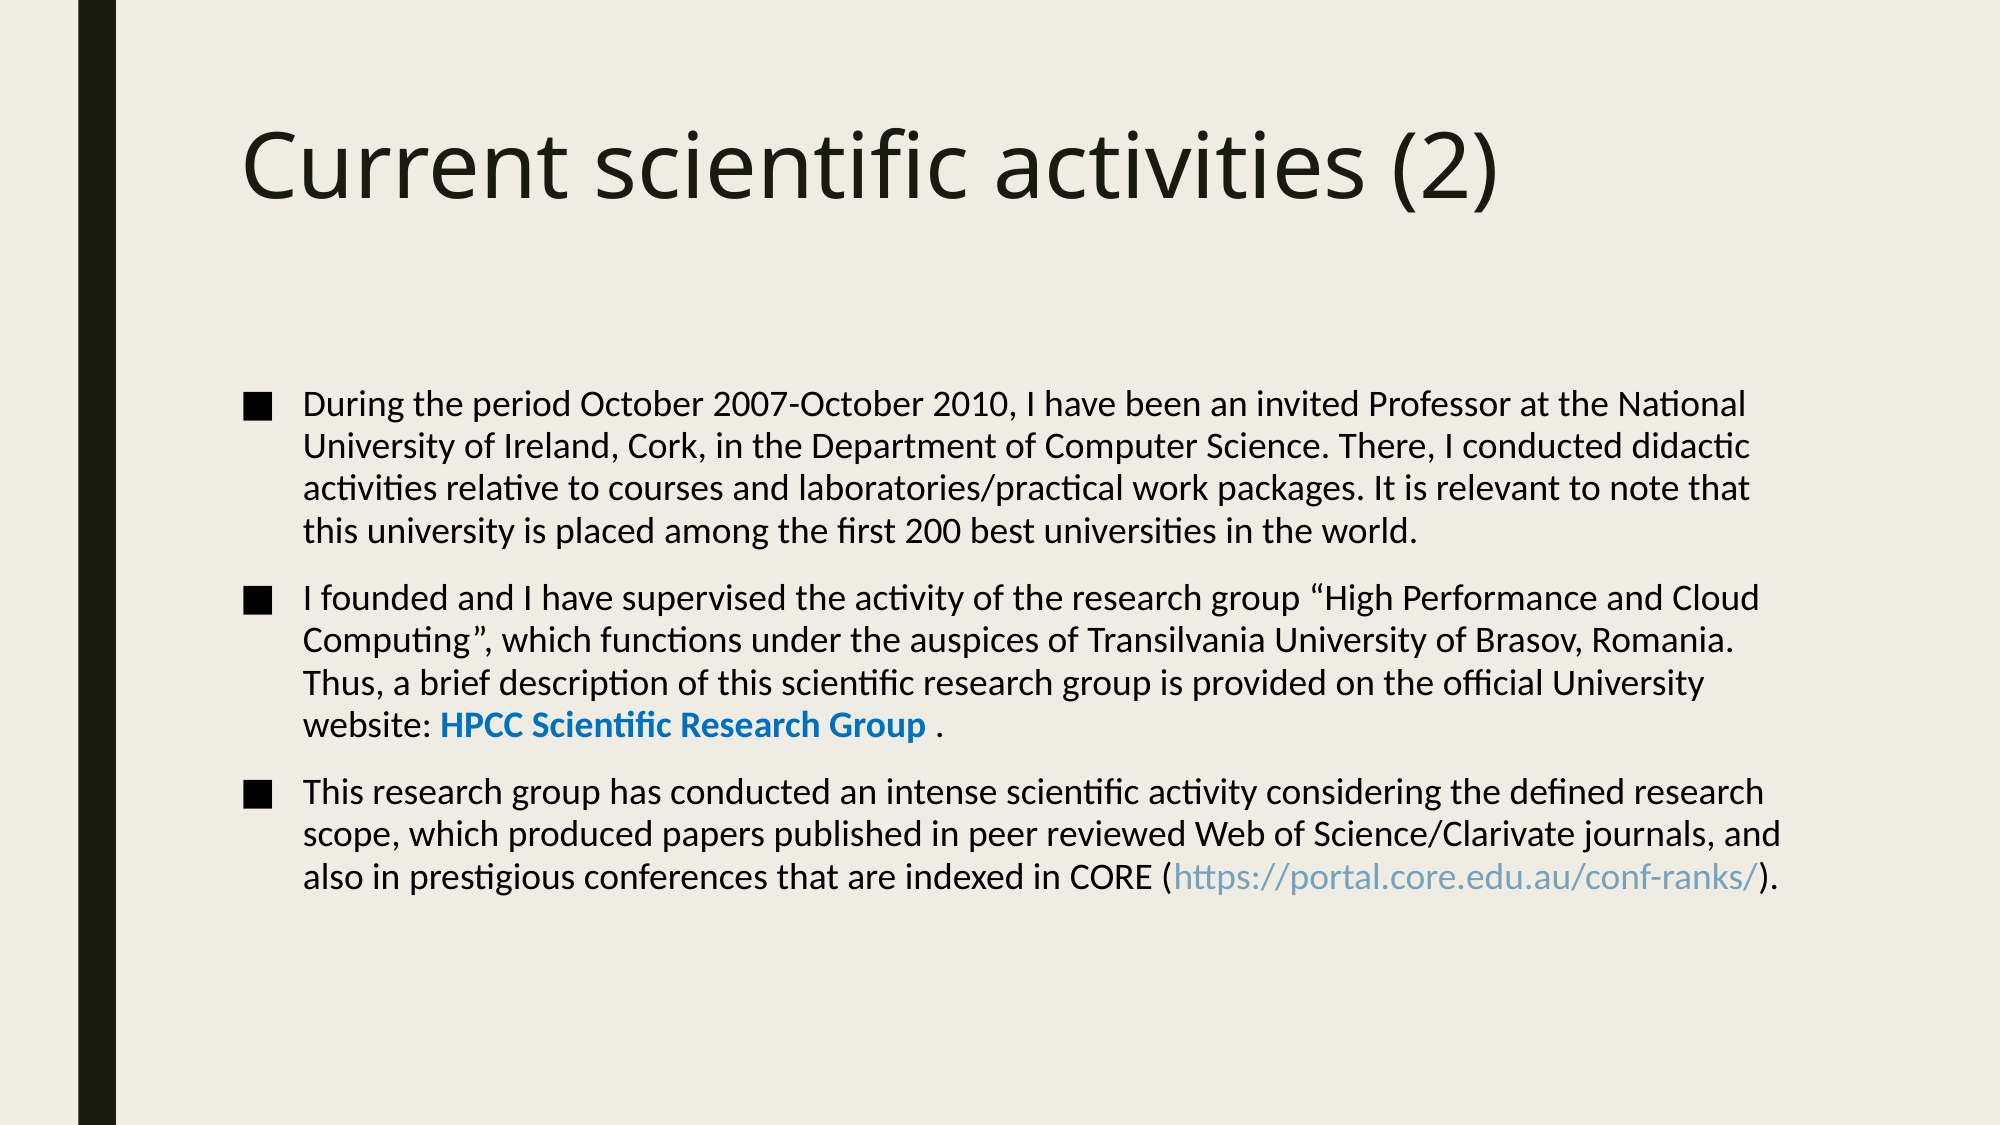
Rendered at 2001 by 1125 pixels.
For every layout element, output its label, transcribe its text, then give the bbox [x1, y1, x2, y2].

list During the period October 2007-October 2010, I have been an invited Professor at the National University of Ireland, Cork, in the Department of Computer Science. There, I conducted didactic activities relative to courses and laboratories/practical work packages. It is relevant to note that this university is placed among the first 200 best universities in the world. I founded and I have supervised the activity of the research group “High Performance and Cloud Computing”, which functions under the auspices of Transilvania University of Brasov, Romania. Thus, a brief description of this scientific research group is provided on the official University website: HPCC Scientific Research Group . This research group has conducted an intense scientific activity considering the defined research scope, which produced papers published in peer reviewed Web of Science/Clarivate journals, and also in prestigious conferences that are indexed in CORE (https://portal.core.edu.au/conf-ranks/). [225, 375, 1800, 963]
title Current scientific activities (2) [225, 112, 1800, 357]
